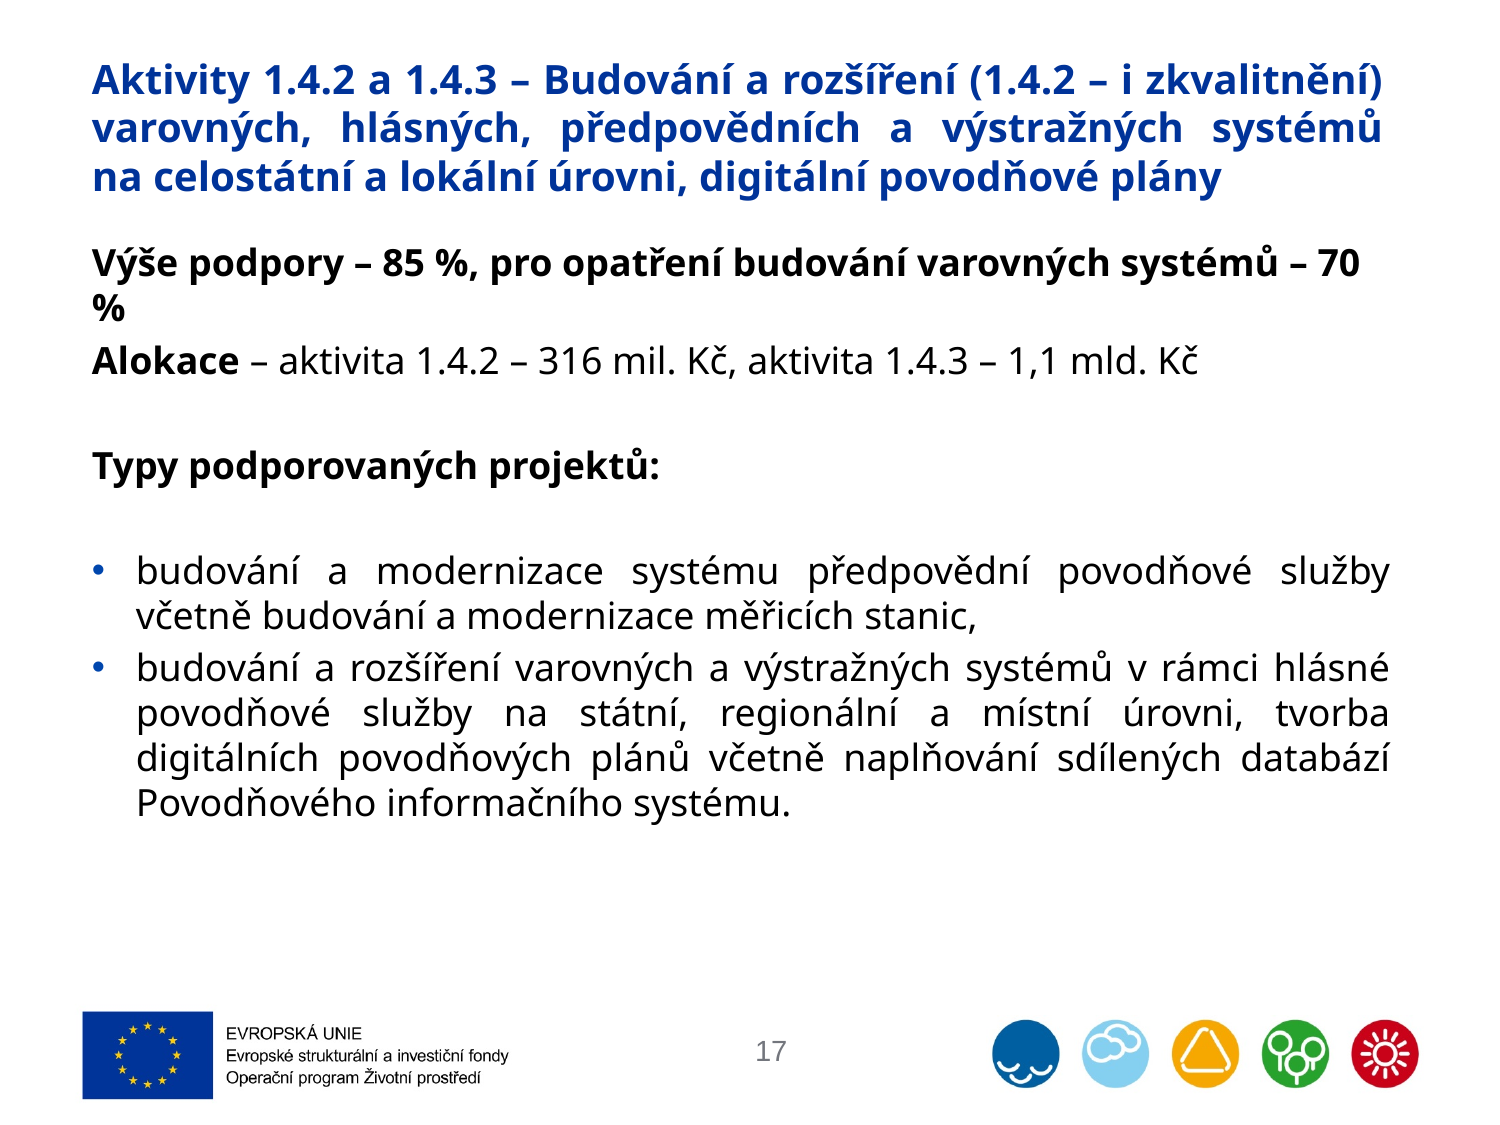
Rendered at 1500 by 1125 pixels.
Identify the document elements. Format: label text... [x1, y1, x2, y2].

title Aktivity 1.4.2 a 1.4.3 – Budování a rozšíření (1.4.2 – i zkvalitnění) varovných, hlásných, předpovědních a výstražných systémů na celostátní a lokální úrovni, digitální povodňové plány [76, 45, 1400, 208]
slide_number 17 [596, 1024, 947, 1103]
picture [53, 999, 561, 1112]
picture [986, 1015, 1424, 1094]
list Výše podpory – 85 %, pro opatření budování varovných systémů – 70 % Alokace – aktivita 1.4.2 – 316 mil. Kč, aktivita 1.4.3 – 1,1 mld. Kč Typy podporovaných projektů: budování a modernizace systému předpovědní povodňové služby včetně budování a modernizace měřicích stanic, budování a rozšíření varovných a výstražných systémů v rámci hlásné povodňové služby na státní, regionální a místní úrovni, tvorba digitálních povodňových plánů včetně naplňování sdílených databází Povodňového informačního systému. [76, 231, 1407, 988]
